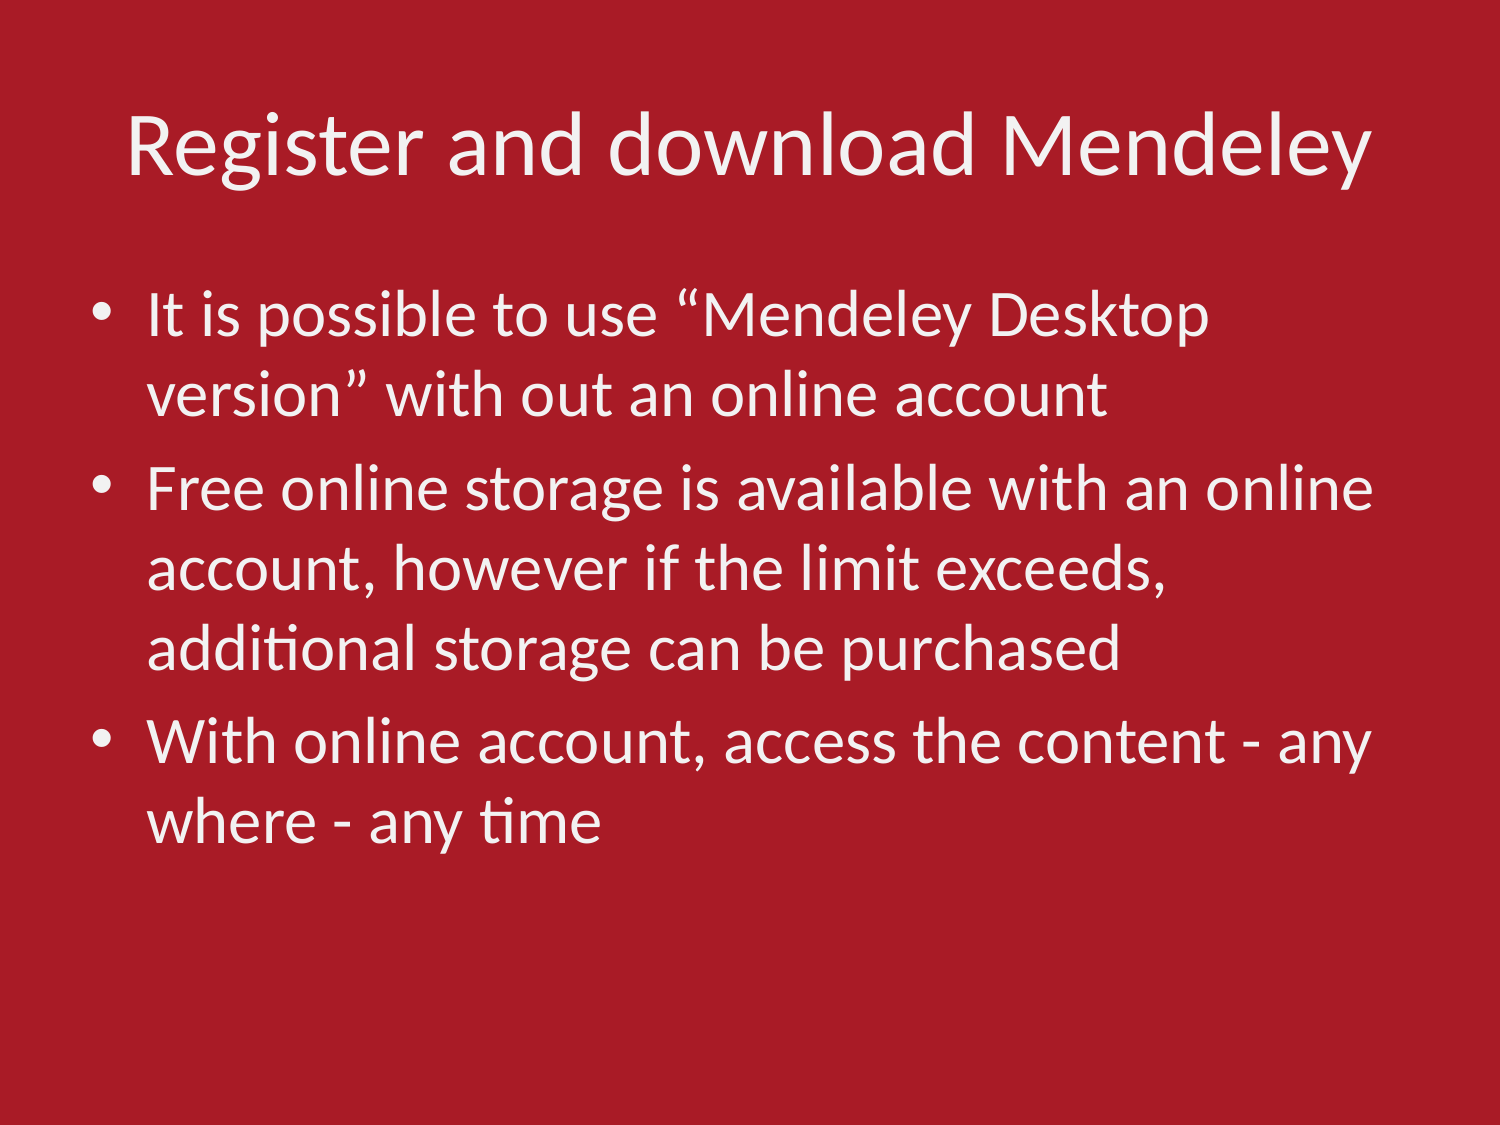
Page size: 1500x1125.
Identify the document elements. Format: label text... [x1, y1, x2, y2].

title Register and download Mendeley [75, 45, 1425, 233]
list It is possible to use “Mendeley Desktop version” with out an online account Free online storage is available with an online account, however if the limit exceeds, additional storage can be purchased With online account, access the content - any where - any time [75, 262, 1425, 1005]
